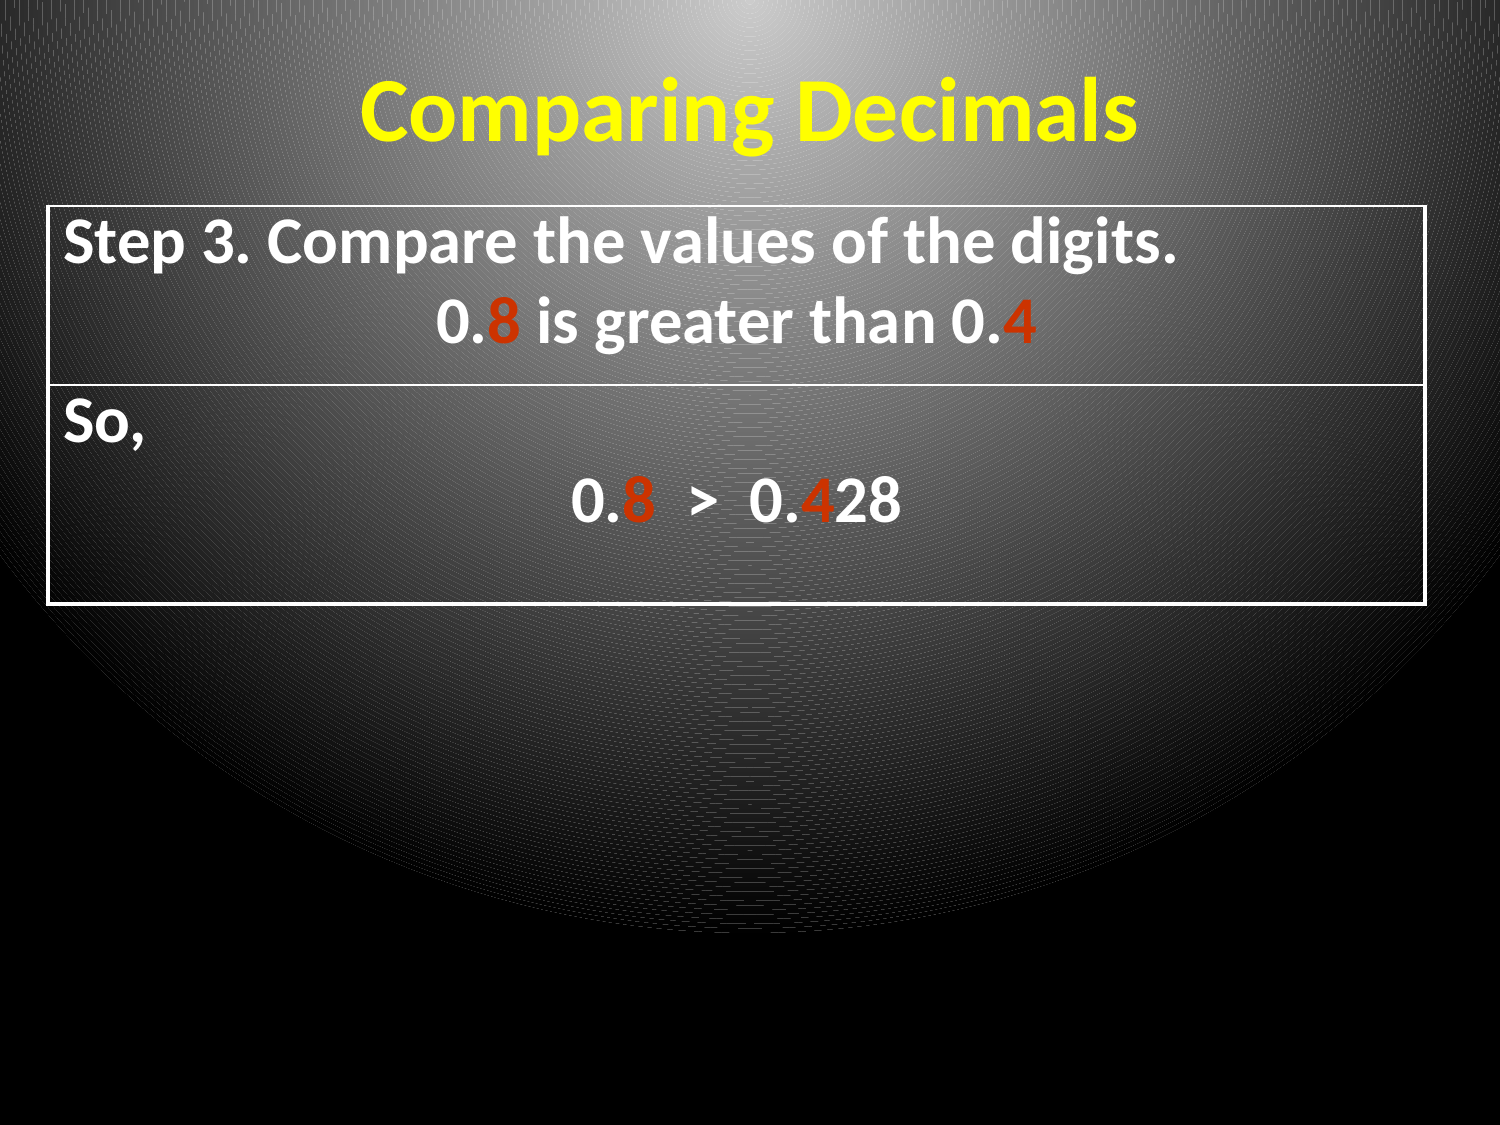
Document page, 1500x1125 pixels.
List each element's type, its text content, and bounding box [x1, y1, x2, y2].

title Comparing Decimals [75, 11, 1425, 199]
table_cell So, 0.8 > 0.428 [50, 386, 1423, 602]
table_header Step 3. Compare the values of the digits. 0.8 is greater than 0.4 [50, 207, 1423, 384]
